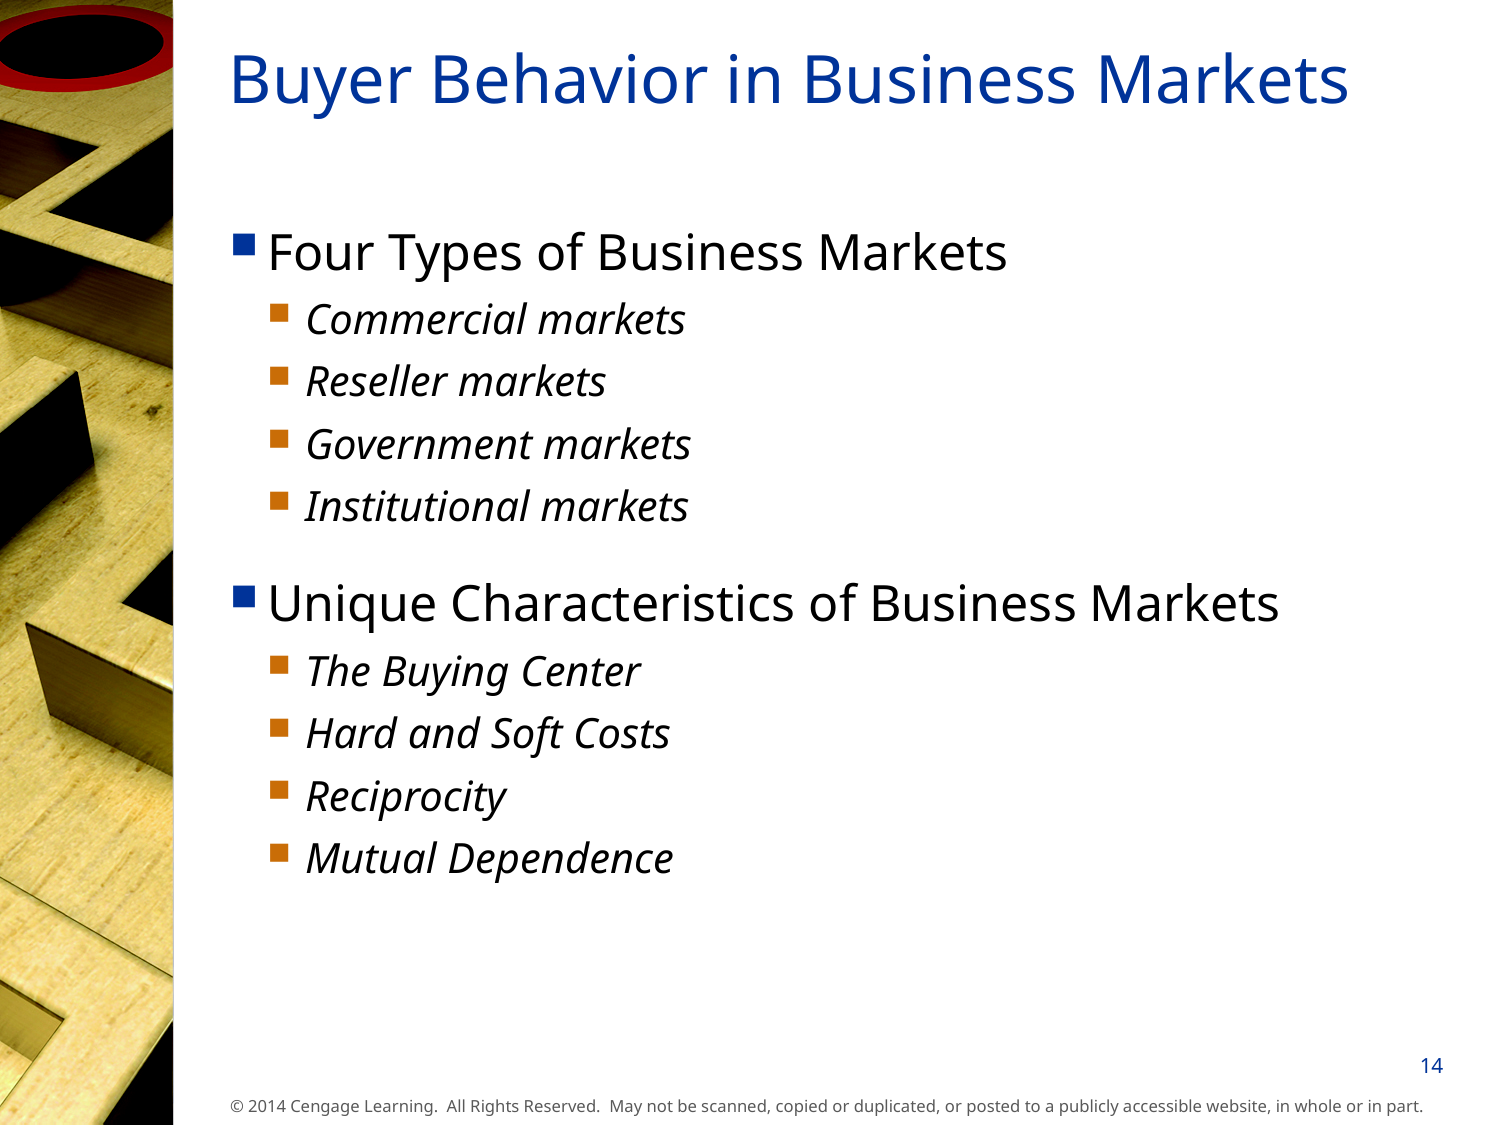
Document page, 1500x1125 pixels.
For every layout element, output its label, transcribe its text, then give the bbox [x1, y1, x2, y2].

slide_number 14 [1386, 1037, 1478, 1097]
picture [0, 0, 174, 1125]
list Four Types of Business Markets Commercial markets Reseller markets Government markets Institutional markets Unique Characteristics of Business Markets The Buying Center Hard and Soft Costs Reciprocity Mutual Dependence [215, 212, 1478, 981]
title Buyer Behavior in Business Markets [213, 29, 1454, 213]
